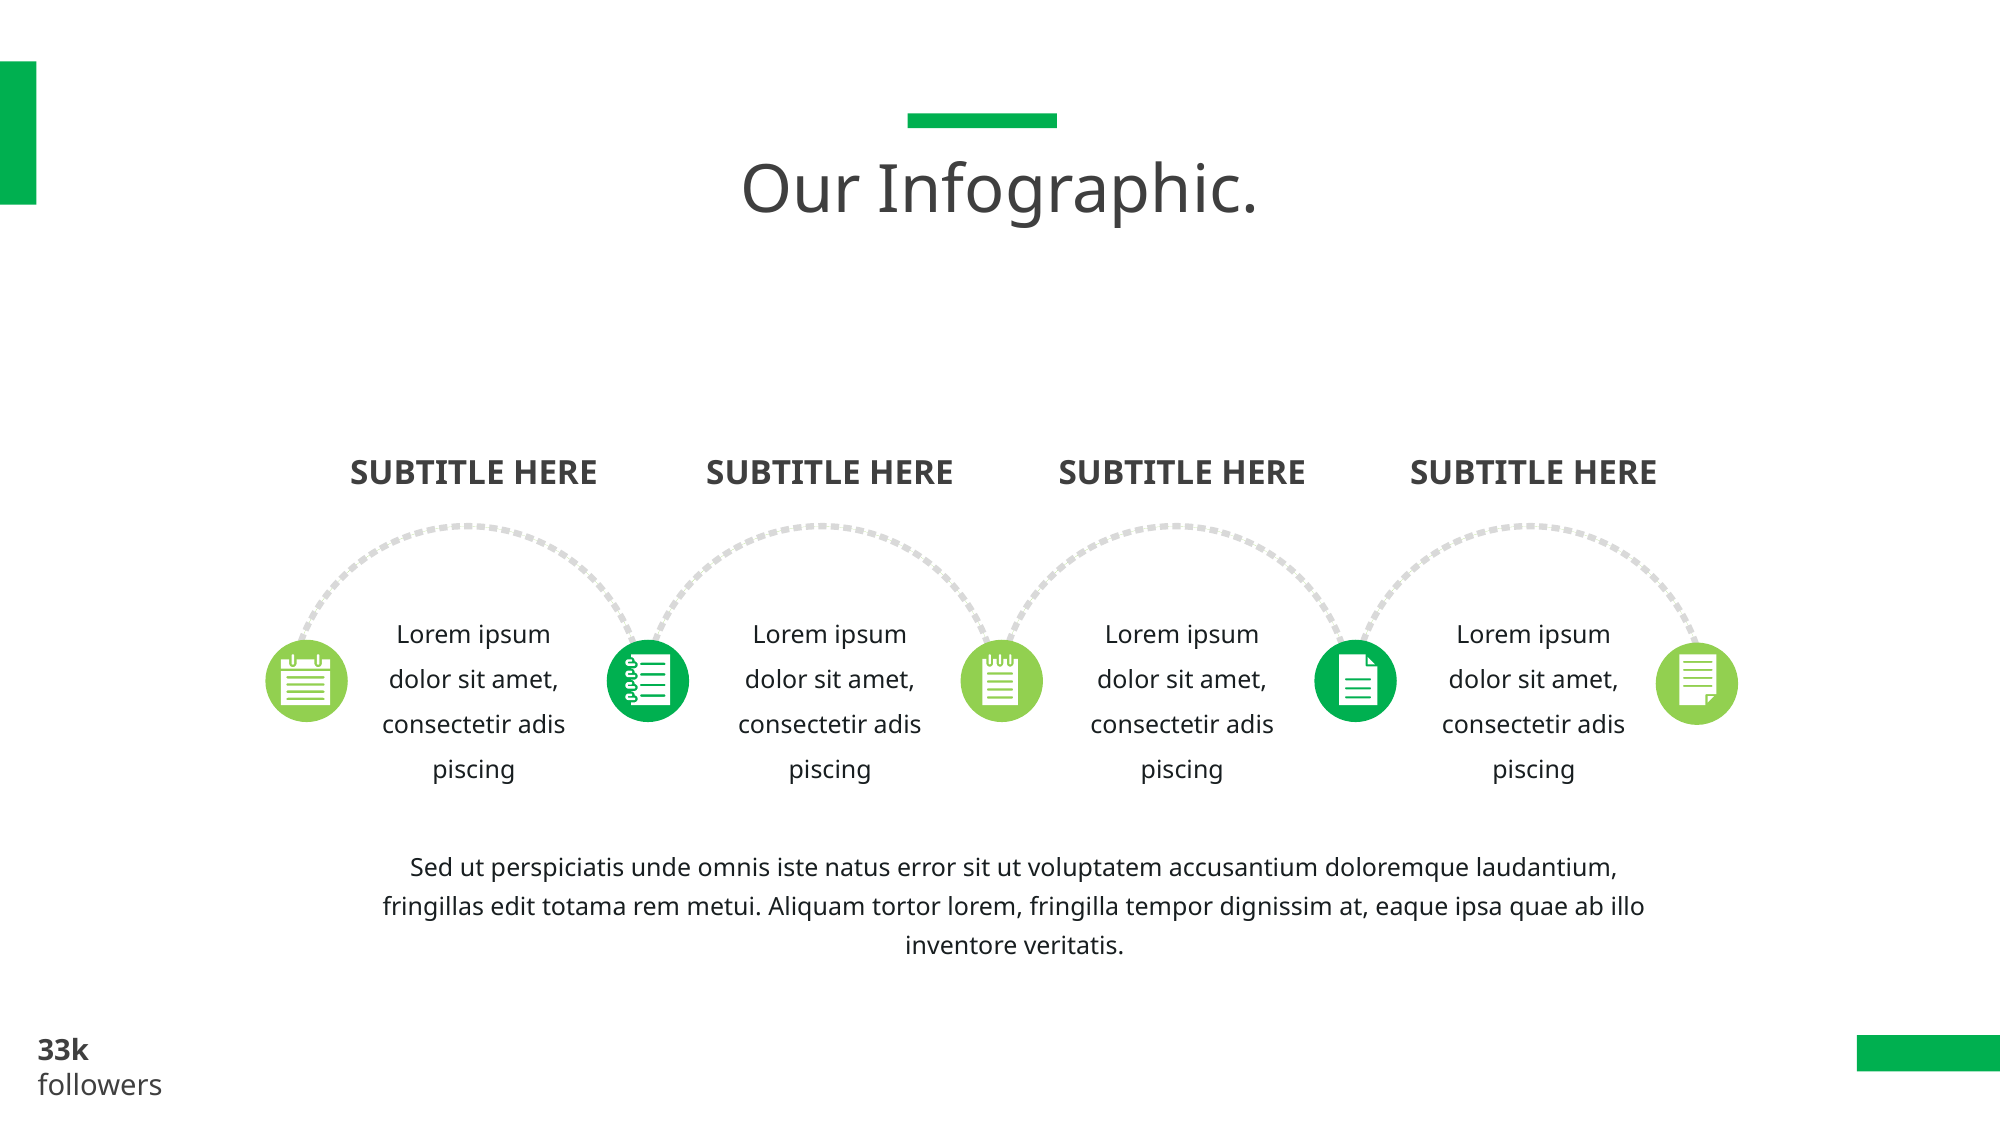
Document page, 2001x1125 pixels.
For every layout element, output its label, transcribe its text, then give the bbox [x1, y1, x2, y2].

text_box [1363, 525, 1696, 641]
text_box Sed ut perspiciatis unde omnis iste natus error sit ut voluptatem accusantium doloremque laudantium, fringillas edit totama rem metui. Aliquam tortor lorem, fringilla tempor dignissim at, eaque ipsa quae ab illo inventore veritatis. [347, 834, 1683, 967]
text_box [605, 638, 691, 724]
text_box SUBTITLE HERE [312, 443, 636, 499]
text_box [1009, 525, 1342, 641]
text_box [1679, 654, 1717, 706]
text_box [1339, 654, 1378, 706]
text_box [982, 654, 1018, 706]
text_box [907, 112, 1058, 129]
text_box [655, 525, 988, 641]
text_box SUBTITLE HERE [1020, 443, 1345, 499]
text_box [1313, 638, 1398, 724]
text_box [264, 638, 349, 724]
text_box [301, 525, 634, 641]
text_box 33k followers [22, 1023, 315, 1109]
text_box [0, 60, 37, 206]
text_box Lorem ipsum dolor sit amet, consectetir adis piscing [1412, 596, 1656, 791]
text_box Lorem ipsum dolor sit amet, consectetir adis piscing [708, 596, 952, 791]
text_box [1656, 641, 1740, 726]
text_box Lorem ipsum dolor sit amet, consectetir adis piscing [352, 596, 596, 791]
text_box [280, 654, 331, 706]
text_box SUBTITLE HERE [668, 443, 992, 499]
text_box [625, 654, 671, 706]
text_box [959, 638, 1045, 724]
text_box [1856, 1034, 2000, 1073]
text_box Our Infographic. [465, 138, 1535, 233]
text_box SUBTITLE HERE [1372, 443, 1696, 499]
text_box Lorem ipsum dolor sit amet, consectetir adis piscing [1060, 596, 1305, 791]
